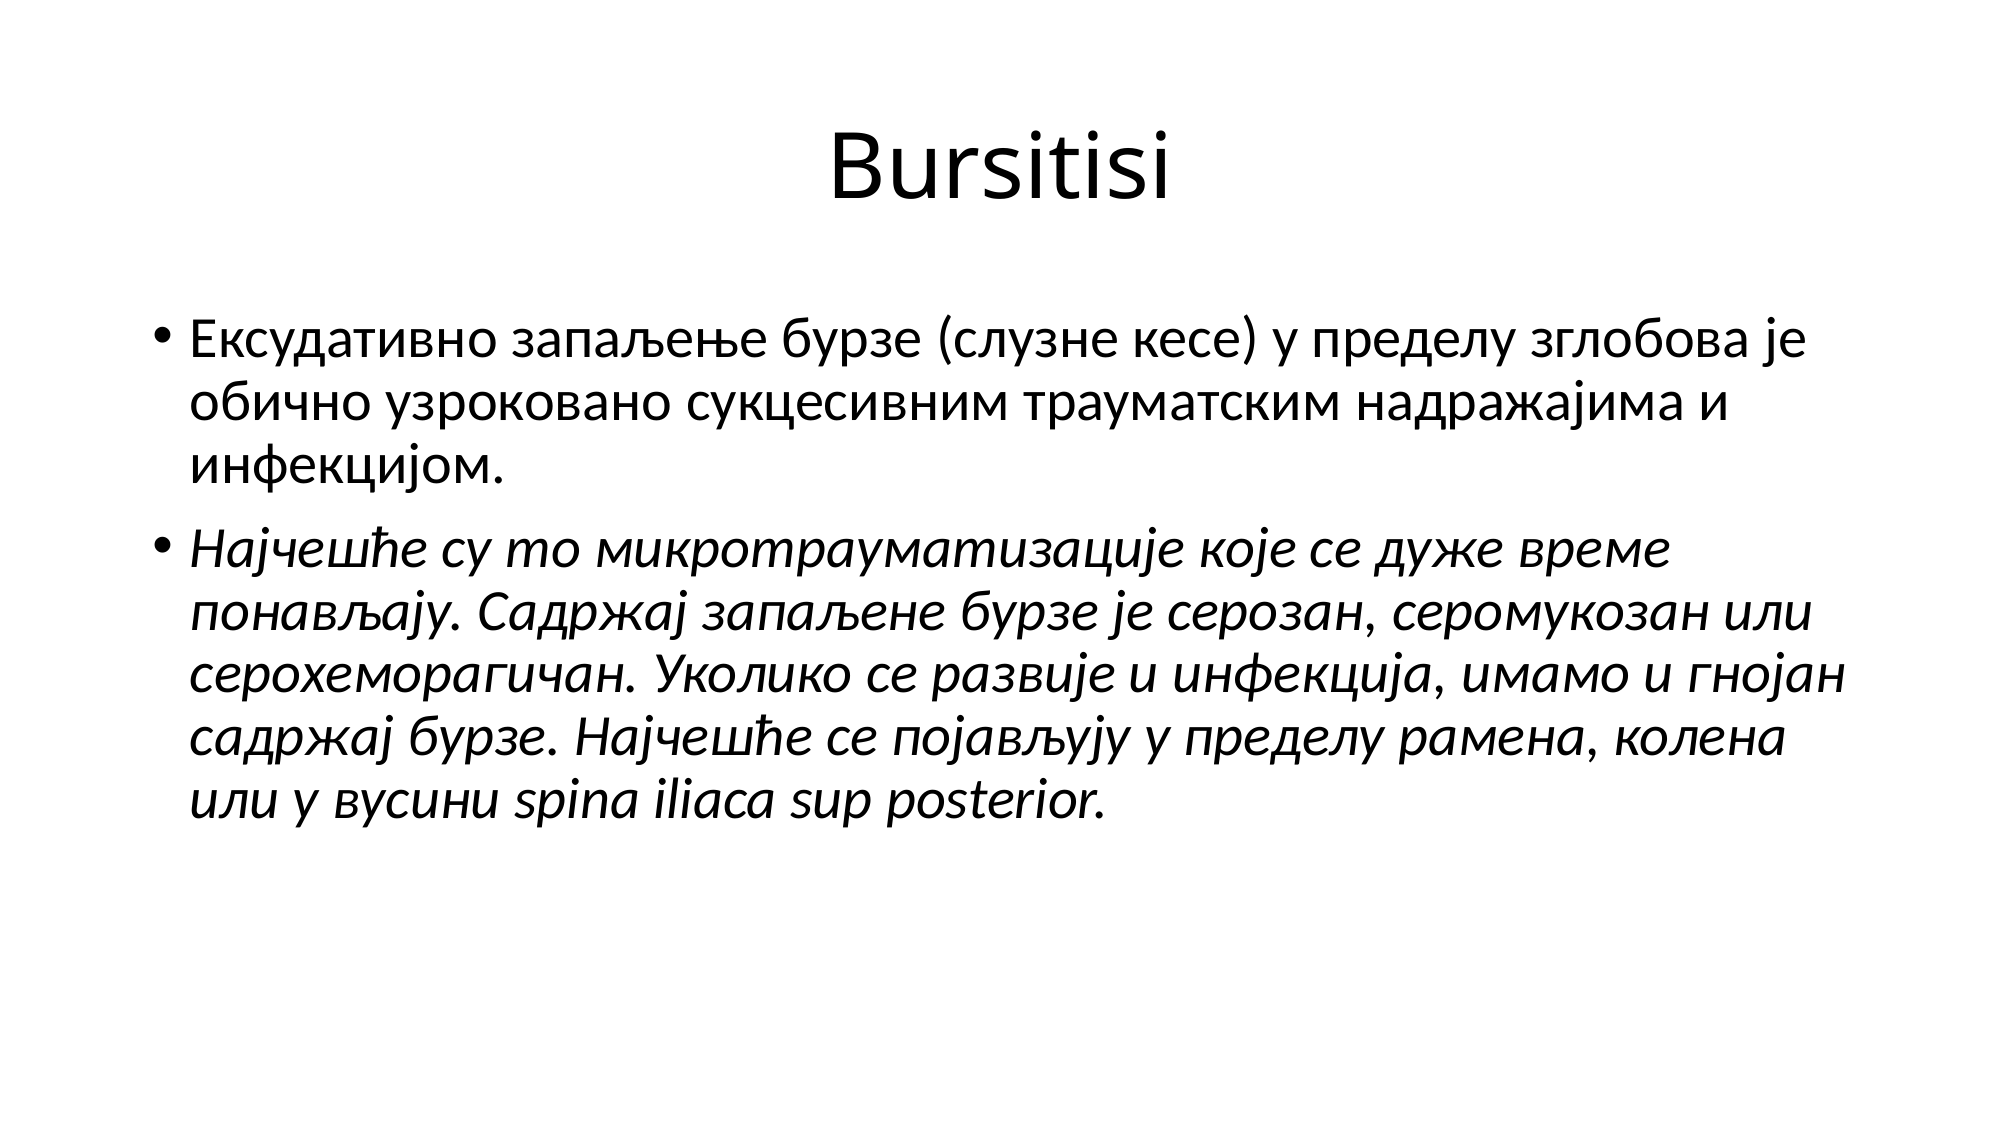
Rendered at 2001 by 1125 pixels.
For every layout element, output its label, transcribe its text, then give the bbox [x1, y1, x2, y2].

list Ексудативно запаљење бурзе (слузне кесе) у пределу зглобова је обично узроковано сукцесивним трауматским надражајима и инфекцијом. Најчешће су то микротрауматизације које се дуже време понављају. Садржај запаљене бурзе је серозан, серомукозан или серохеморагичан. Уколико се развије и инфекција, имамо и гнојан садржај бурзе. Најчешће се појављују у пределу рамена, колена или у вусини spina iliaca sup posterior. [137, 299, 1863, 1014]
title Bursitisi [137, 59, 1863, 278]
